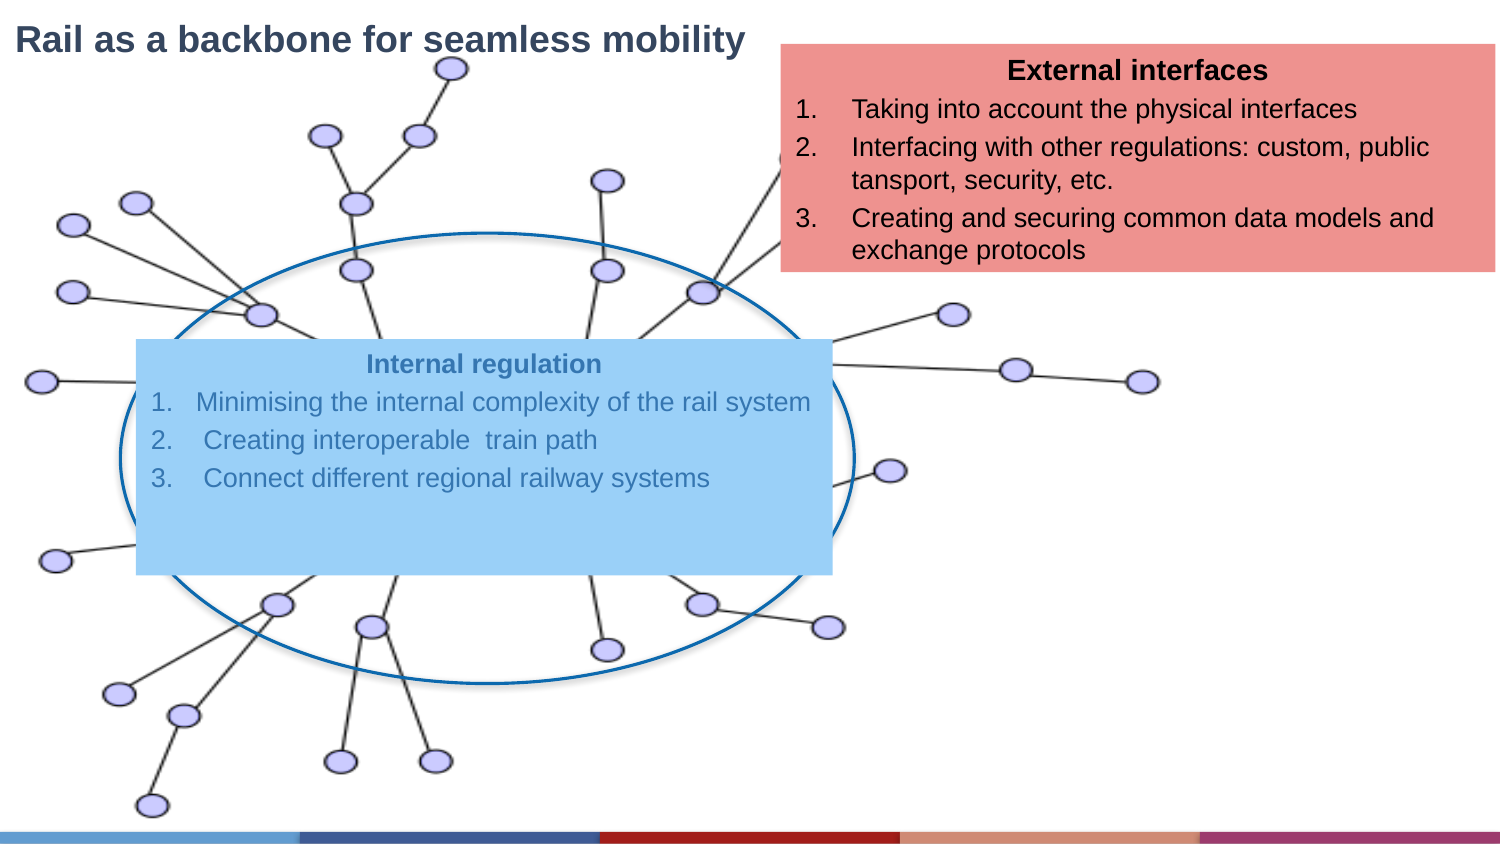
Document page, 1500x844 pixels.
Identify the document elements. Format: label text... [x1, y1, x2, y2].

text_box External interfaces Taking into account the physical interfaces Interfacing with other regulations: custom, public tansport, security, etc. Creating and securing common data models and exchange protocols [780, 43, 1496, 273]
title Rail as a backbone for seamless mobility [0, 20, 1300, 54]
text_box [0, 55, 1164, 821]
